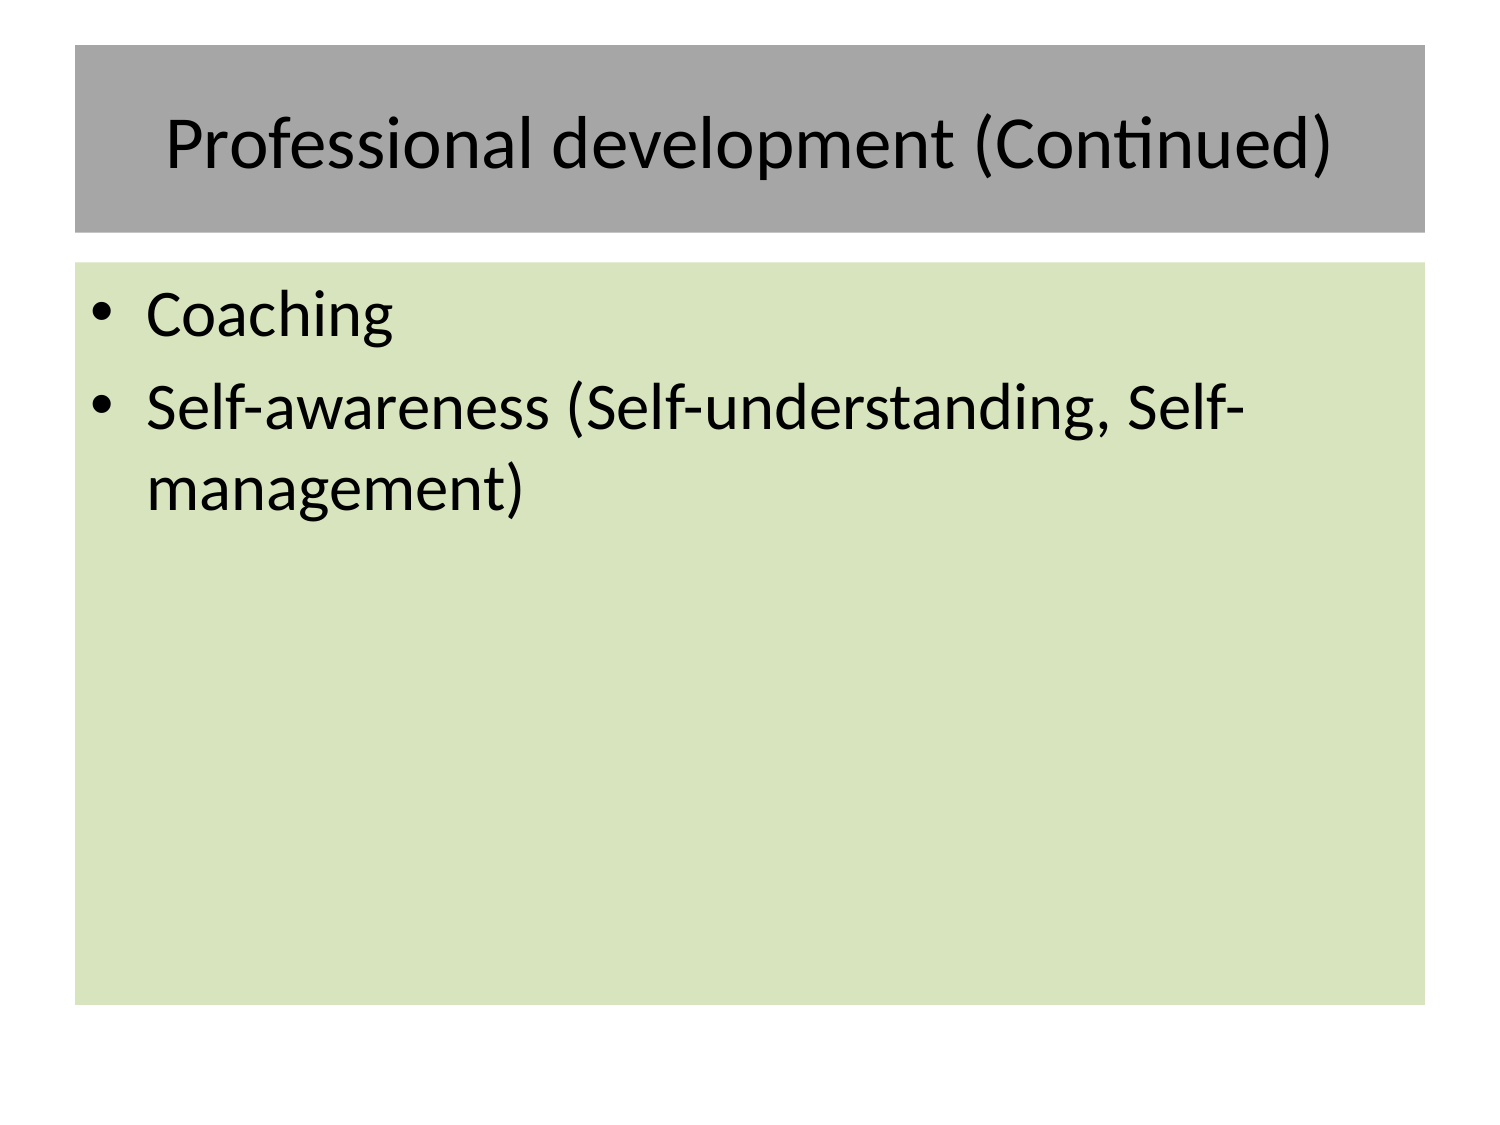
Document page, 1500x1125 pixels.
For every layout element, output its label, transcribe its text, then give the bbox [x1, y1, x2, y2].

title Professional development (Continued) [75, 45, 1425, 233]
list Coaching Self-awareness (Self-understanding, Self-management) [75, 262, 1425, 1005]
